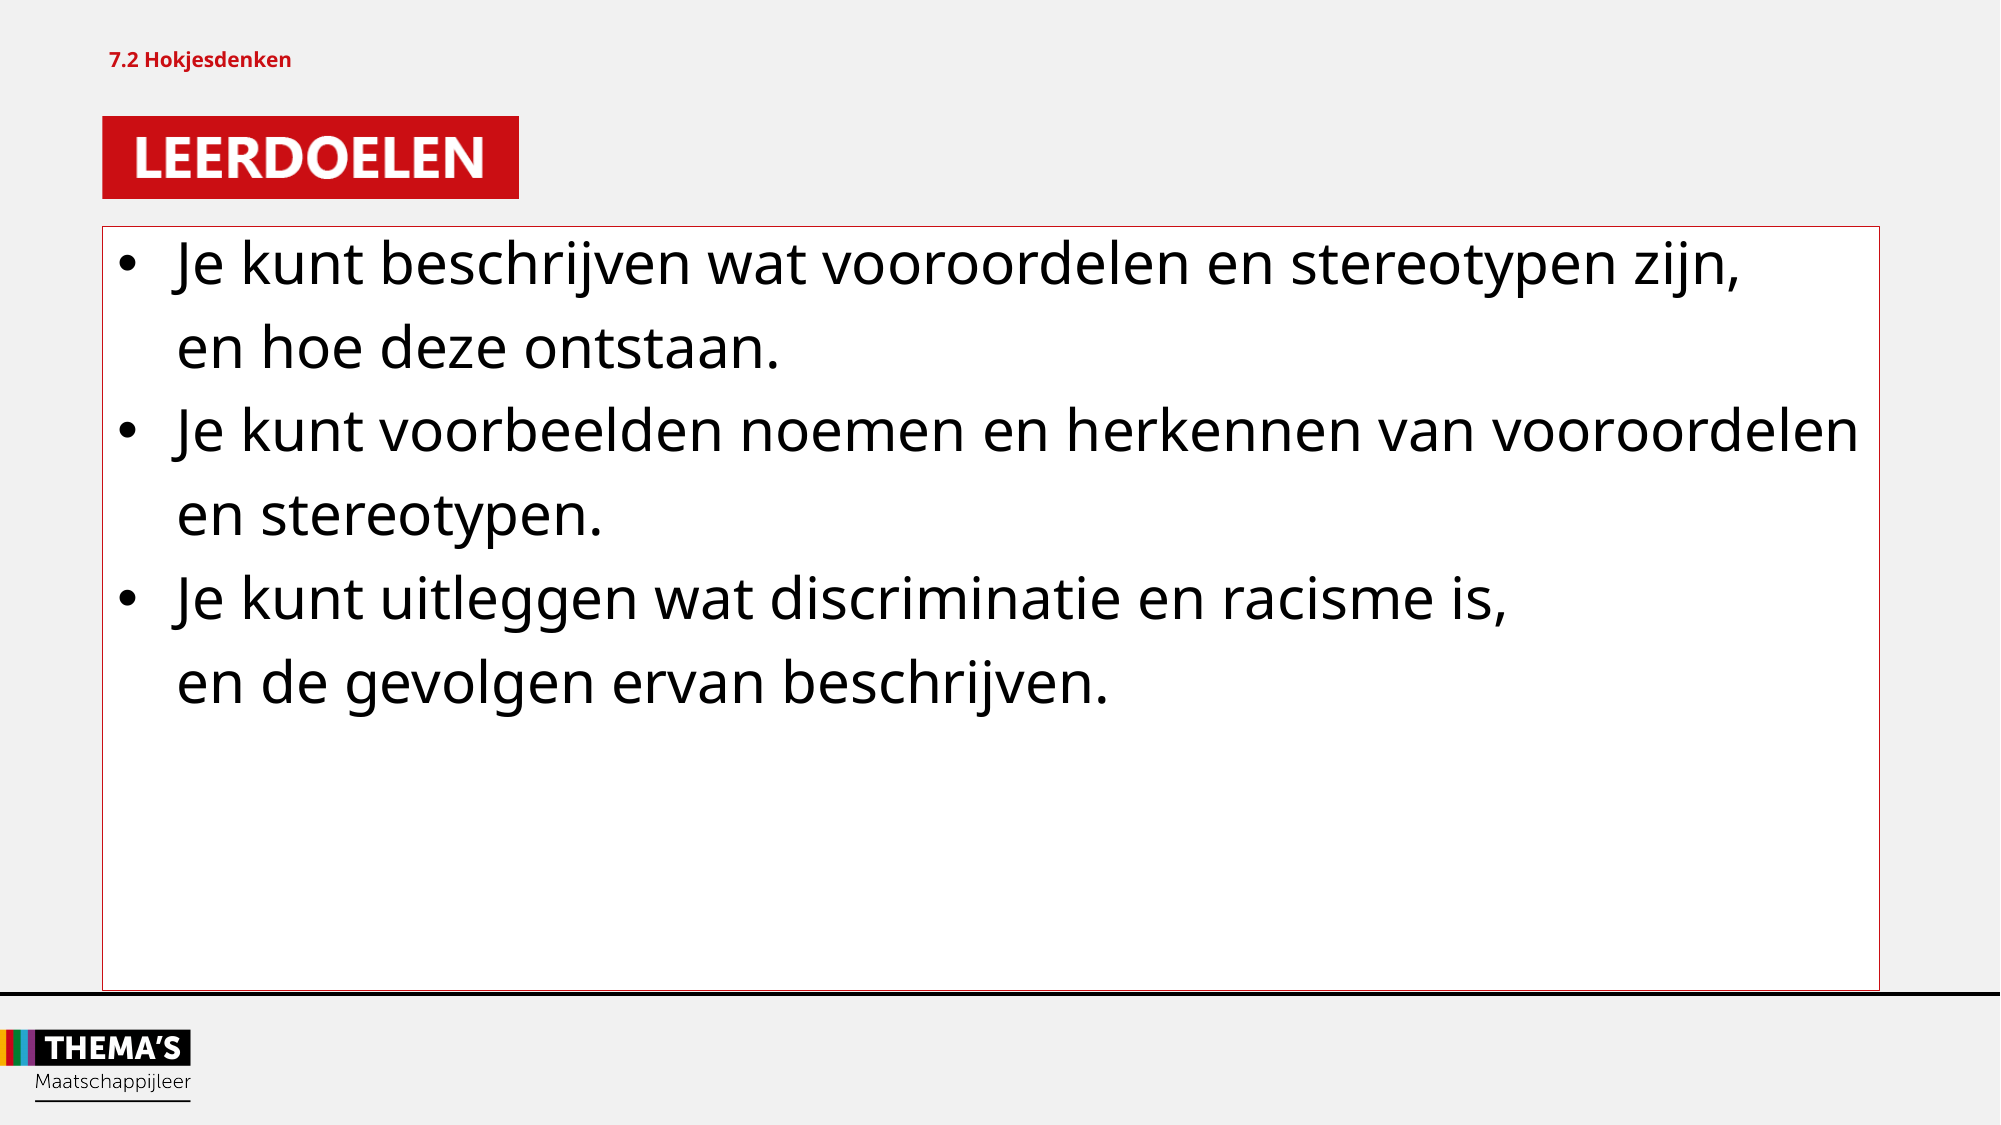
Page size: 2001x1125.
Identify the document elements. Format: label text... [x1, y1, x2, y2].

picture [0, 993, 203, 1125]
list Je kunt beschrijven wat vooroordelen en stereotypen zijn, en hoe deze ontstaan. Je kunt voorbeelden noemen en herkennen van vooroordelen en stereotypen. Je kunt uitleggen wat discriminatie en racisme is, en de gevolgen ervan beschrijven. [102, 226, 1880, 991]
list 7.2 Hokjesdenken [94, 33, 941, 88]
